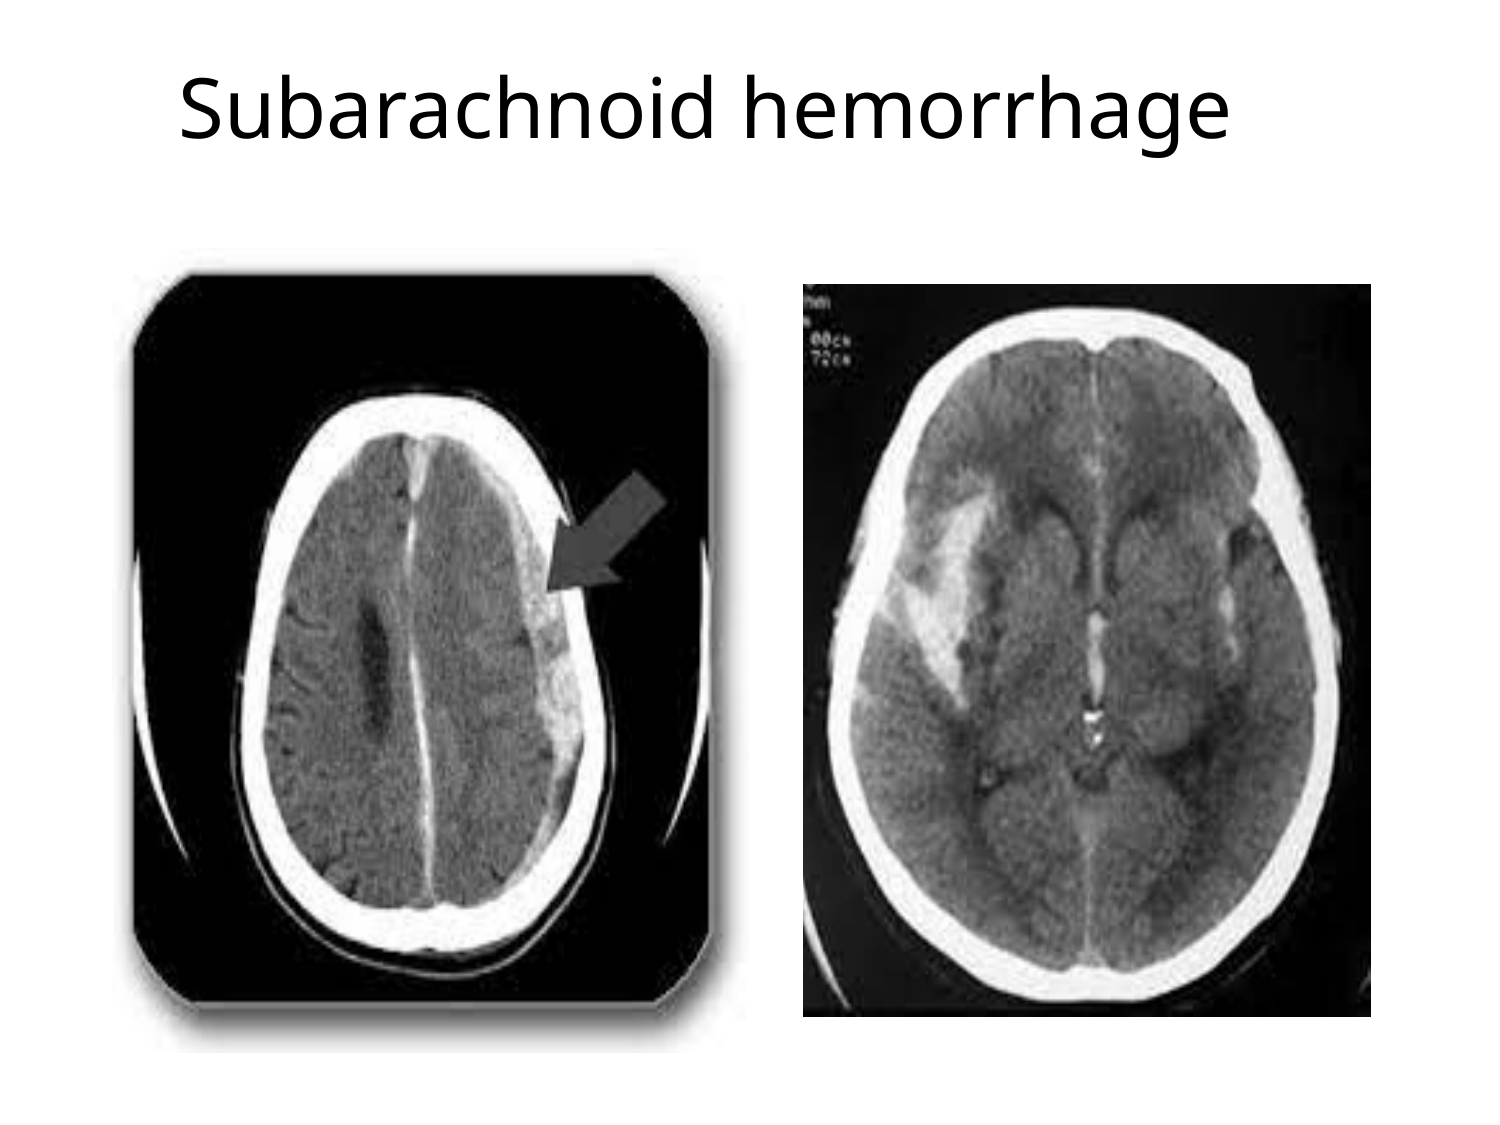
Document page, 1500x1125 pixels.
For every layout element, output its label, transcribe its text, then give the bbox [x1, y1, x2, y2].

picture [803, 284, 1371, 1017]
title Subarachnoid hemorrhage [76, 2, 1371, 220]
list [112, 248, 749, 1053]
